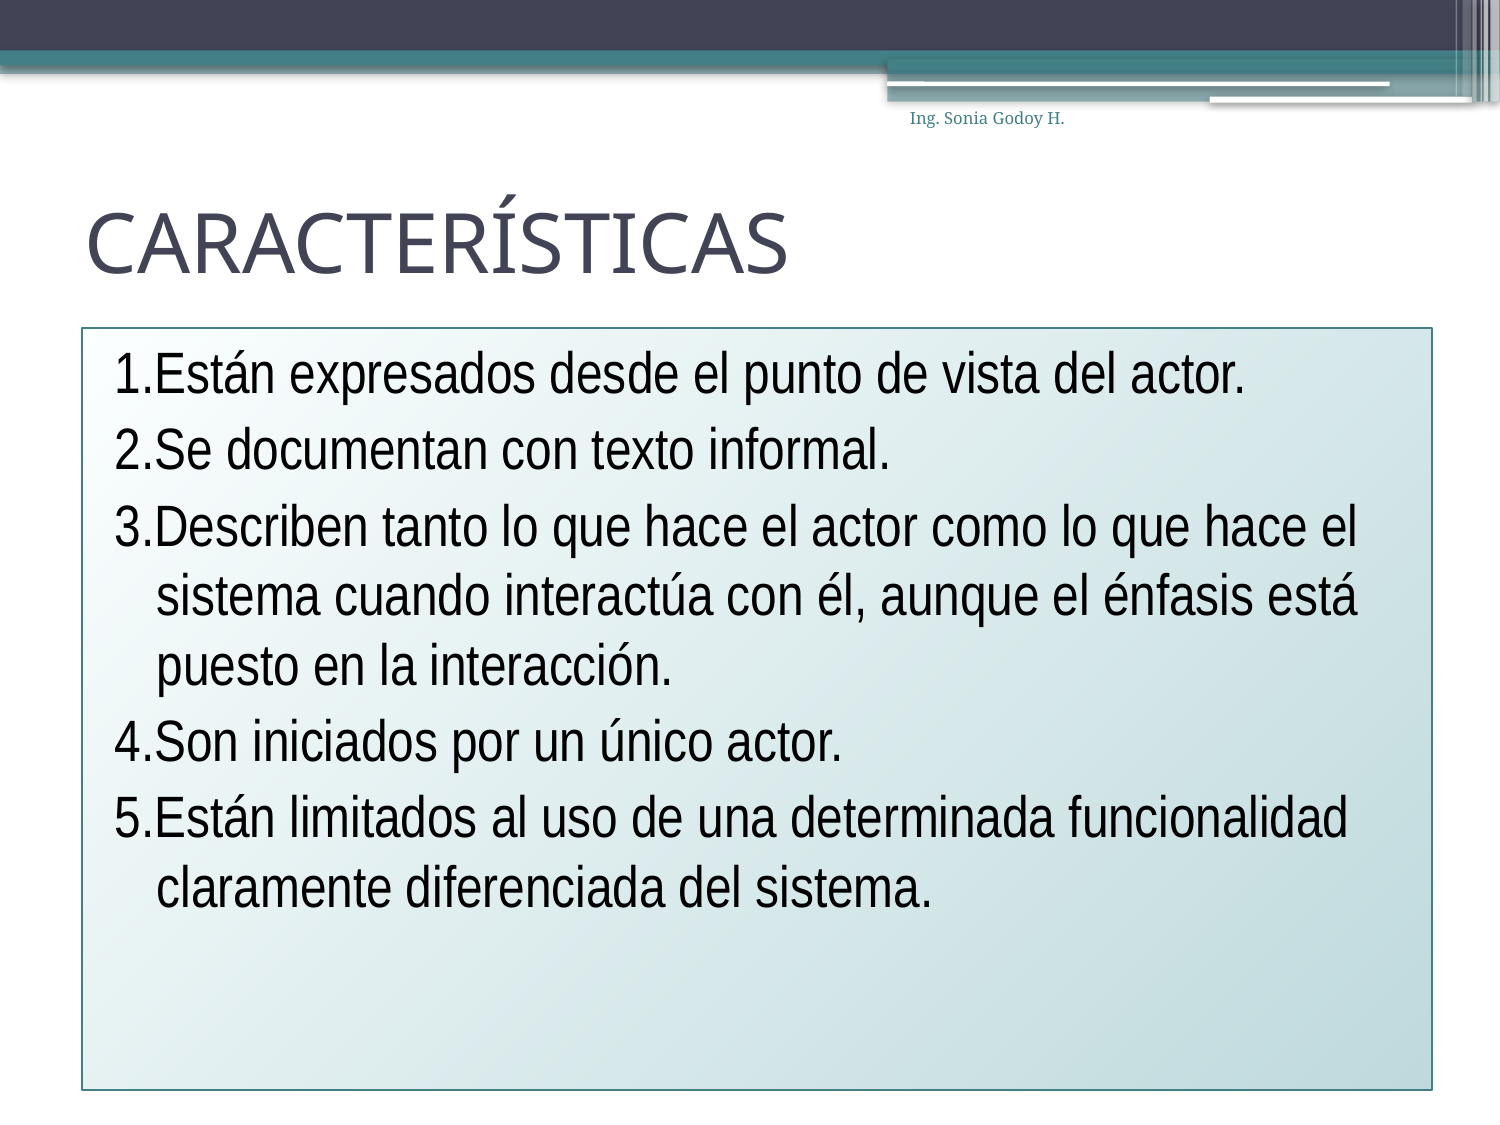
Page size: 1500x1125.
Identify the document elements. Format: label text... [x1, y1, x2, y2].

title CARACTERÍSTICAS [70, 152, 1421, 328]
list 1.Están expresados desde el punto de vista del actor. 2.Se documentan con texto informal. 3.Describen tanto lo que hace el actor como lo que hace el sistema cuando interactúa con él, aunque el énfasis está puesto en la interacción. 4.Son iniciados por un único actor. 5.Están limitados al uso de una determinada funcionalidad claramente diferenciada del sistema. [81, 327, 1433, 1091]
footer Ing. Sonia Godoy H. [862, 100, 1080, 176]
